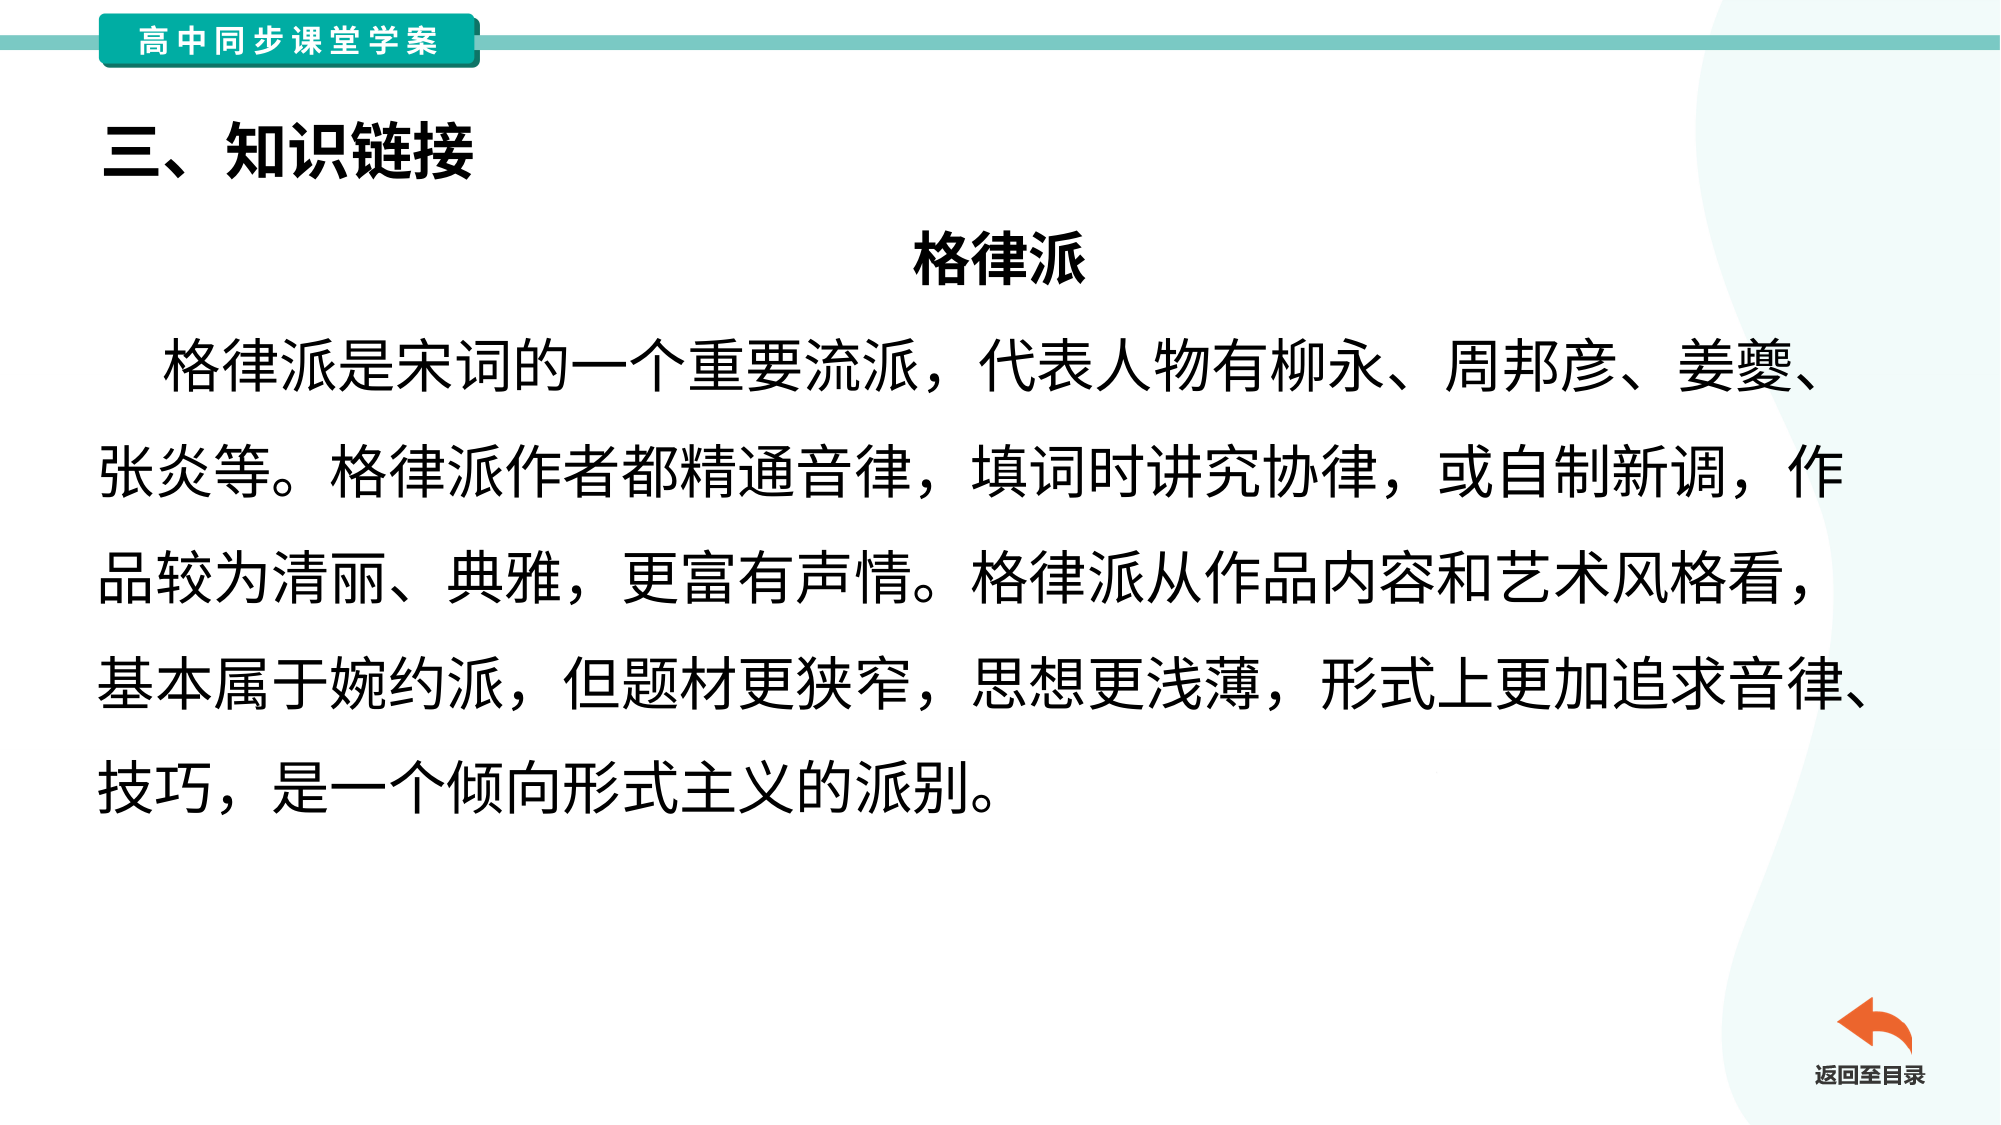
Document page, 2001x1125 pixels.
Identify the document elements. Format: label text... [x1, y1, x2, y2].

text_box 三、知识链接 [100, 76, 1899, 186]
picture [0, 0, 2000, 1125]
text_box 格律派 格律派是宋词的一个重要流派，代表人物有柳永、周邦彦、姜夔、 张炎等。格律派作者都精通音律，填词时讲究协律，或自制新调，作 品较为清丽、典雅，更富有声情。格律派从作品内容和艺术风格看， 基本属于婉约派，但题材更狭窄，思想更浅薄，形式上更加追求音律、 技巧，是一个倾向形式主义的派别。 [100, 186, 1899, 811]
